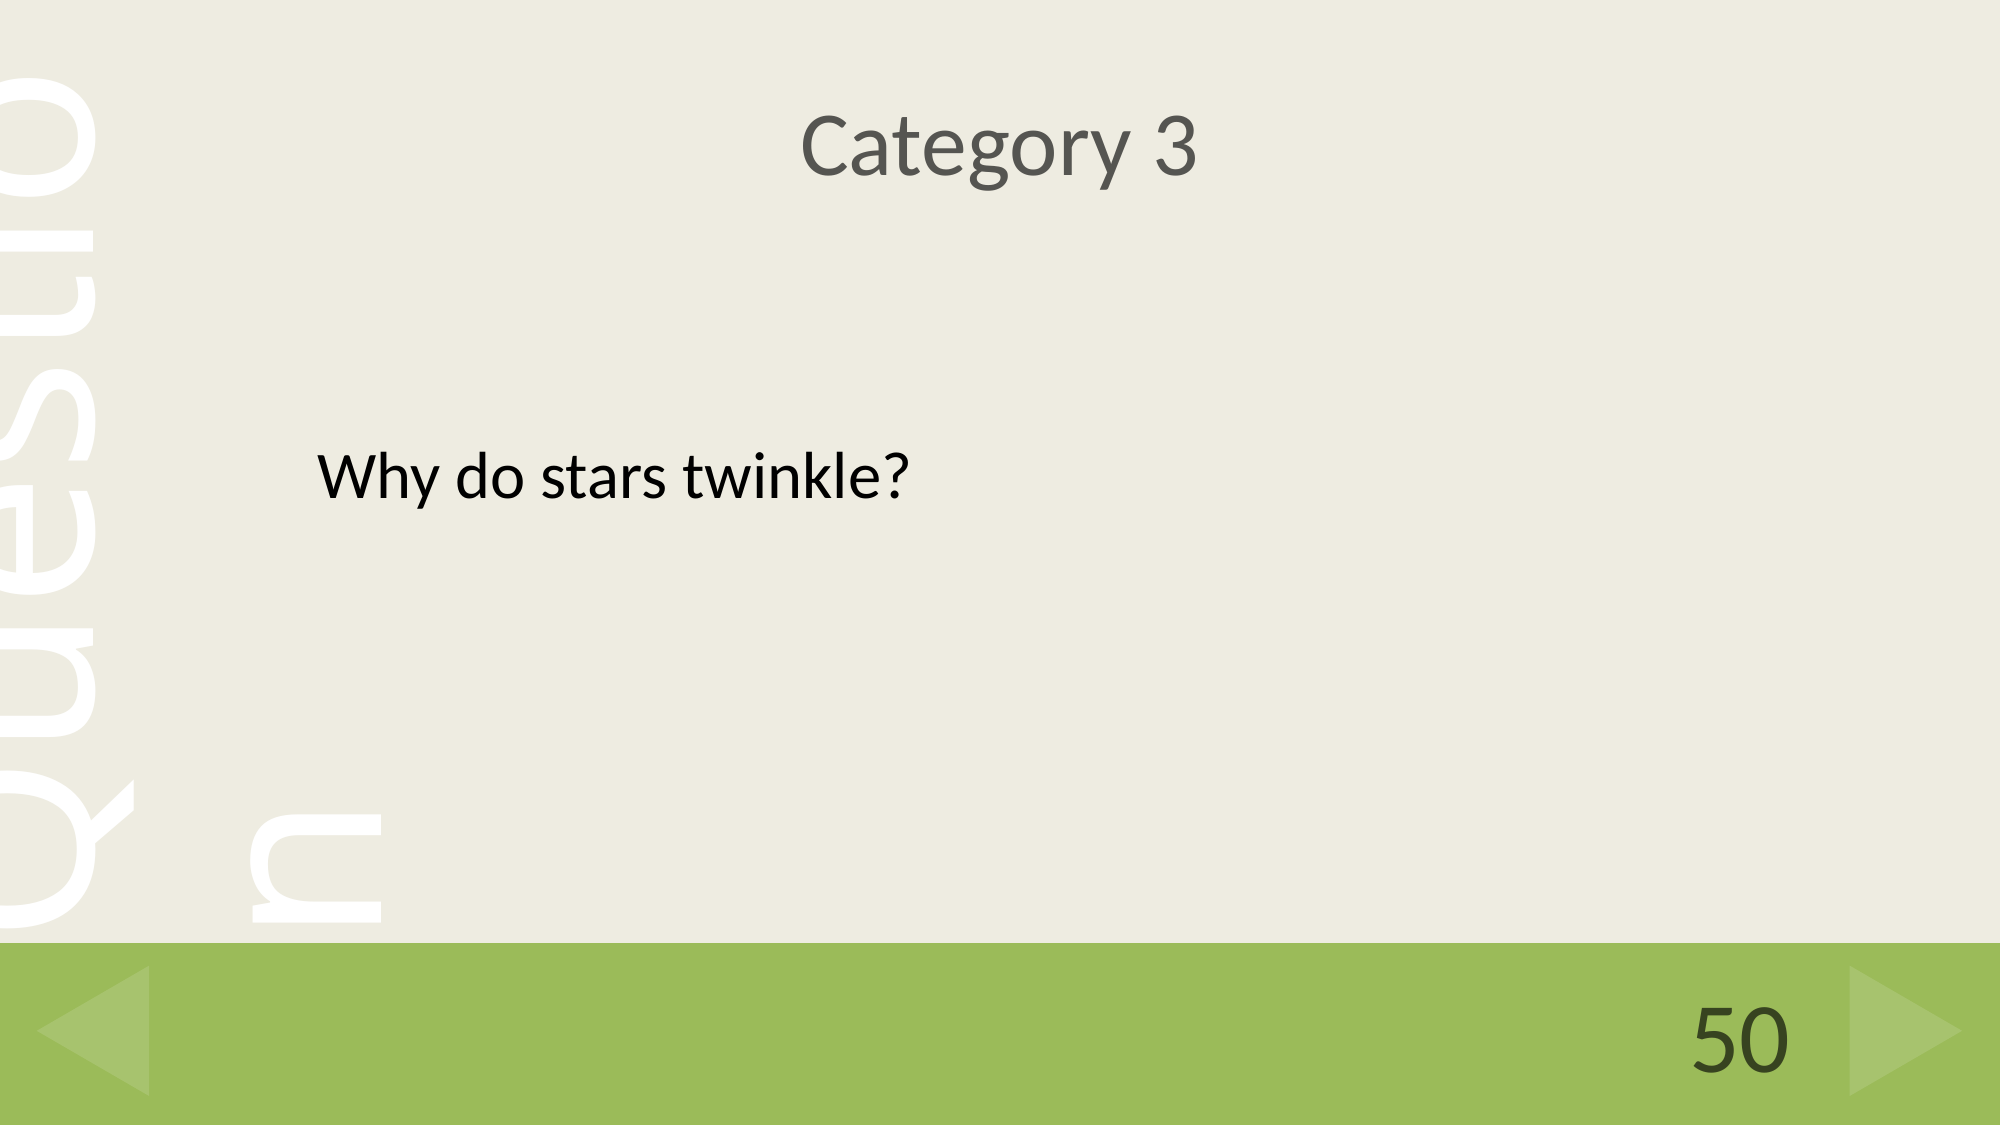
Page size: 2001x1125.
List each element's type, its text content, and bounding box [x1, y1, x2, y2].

list Why do stars twinkle? [302, 307, 1760, 636]
title Category 3 [99, 45, 1900, 233]
list 50 [1494, 967, 1806, 1097]
